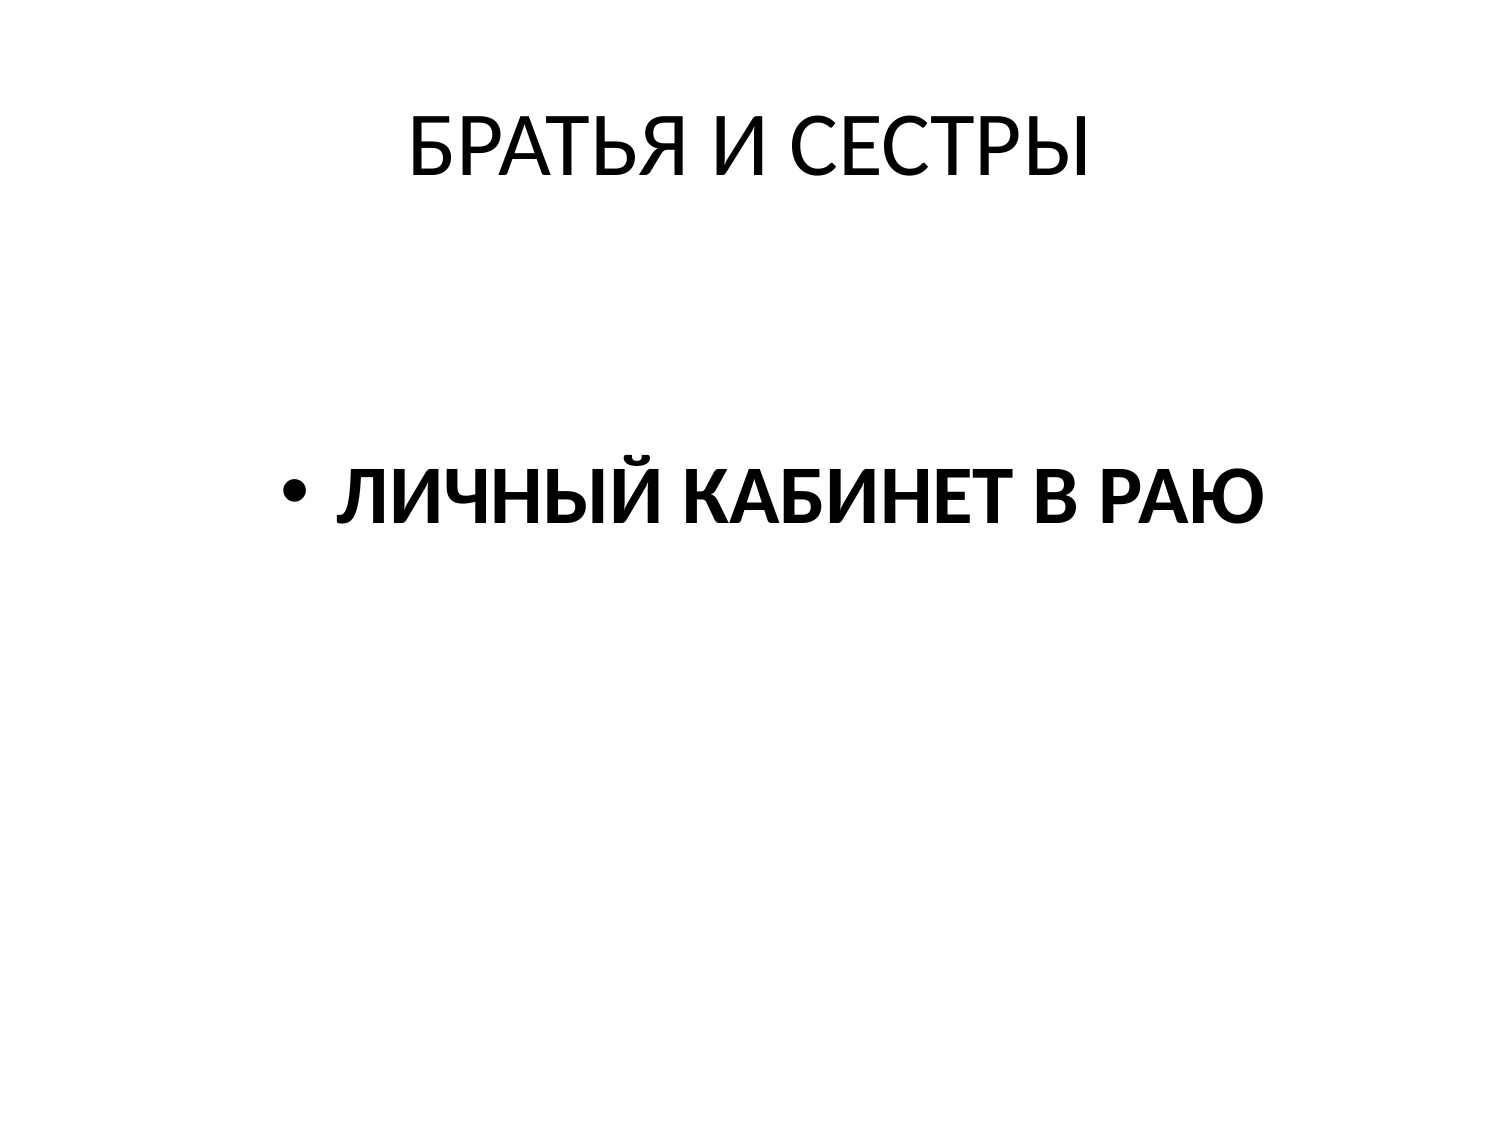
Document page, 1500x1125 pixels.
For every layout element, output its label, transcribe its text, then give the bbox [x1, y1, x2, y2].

list ЛИЧНЫЙ КАБИНЕТ В РАЮ [265, 432, 1500, 1017]
title БРАТЬЯ И СЕСТРЫ [75, 45, 1425, 233]
